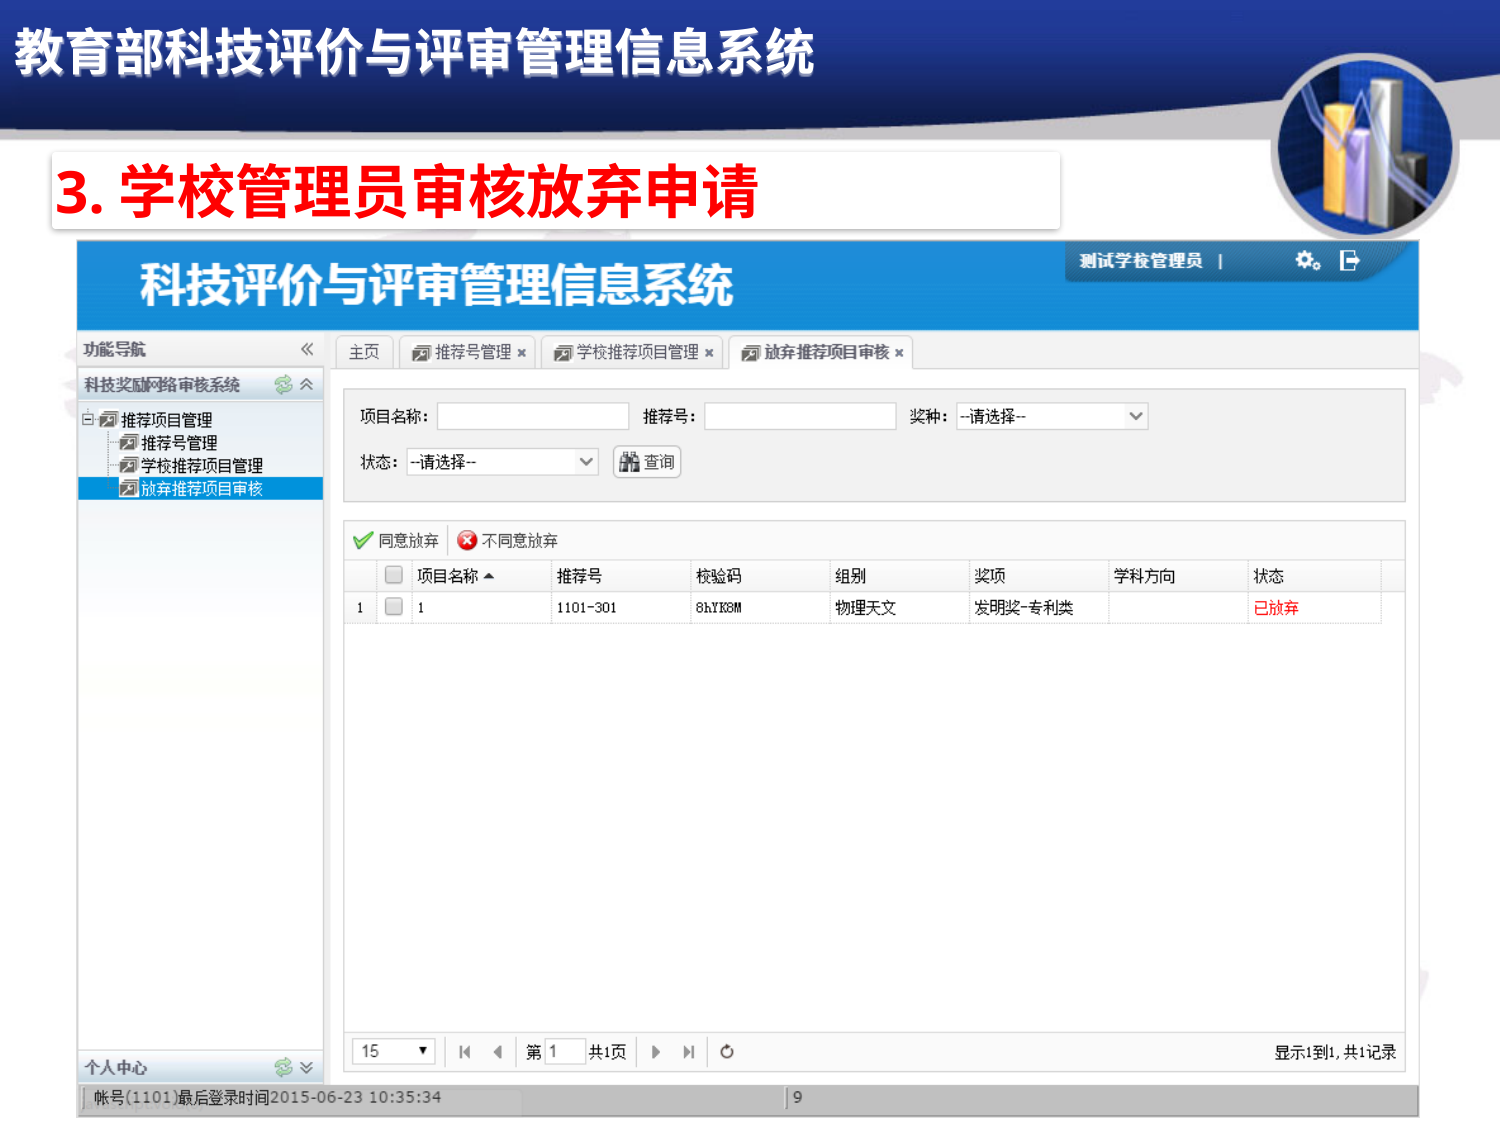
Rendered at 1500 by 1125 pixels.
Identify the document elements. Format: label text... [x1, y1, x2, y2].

text_box 3.学校管理员审核放弃申请 [52, 152, 1060, 229]
picture [0, 0, 1500, 1125]
